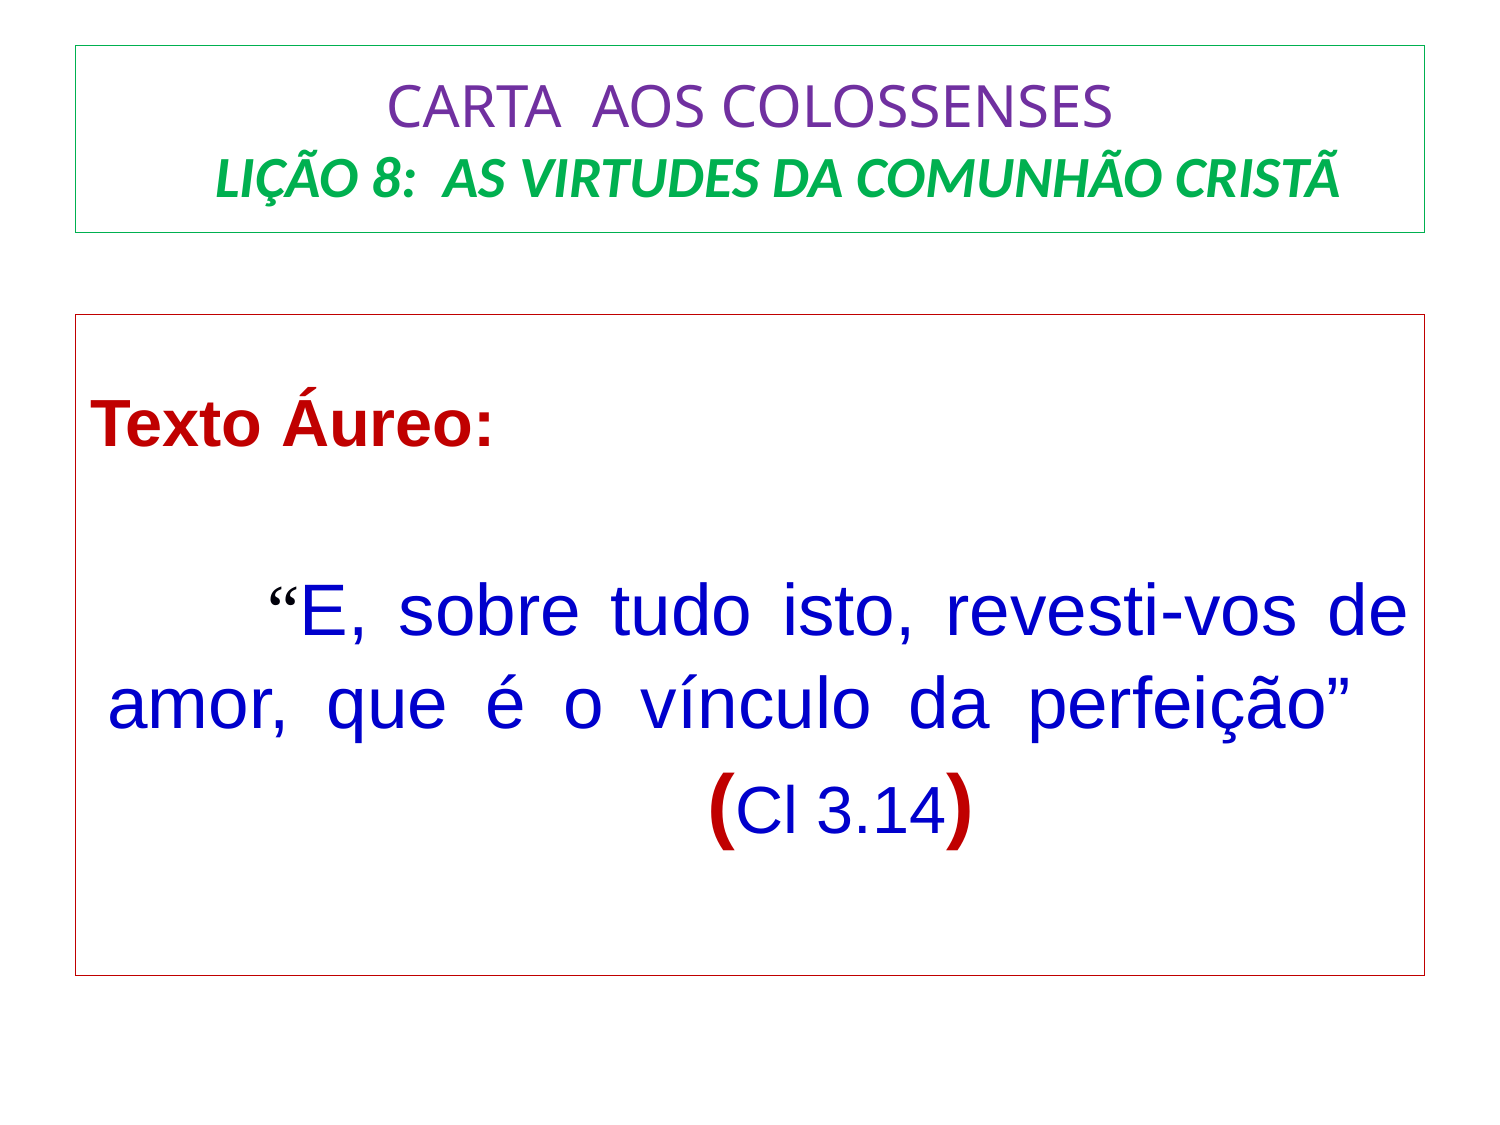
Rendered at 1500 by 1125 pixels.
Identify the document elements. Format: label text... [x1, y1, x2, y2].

list Texto Áureo: “E, sobre tudo isto, revesti-vos de amor, que é o vínculo da perfeição” (Cl 3.14) [75, 314, 1425, 976]
title CARTA AOS COLOSSENSES LIÇÃO 8: AS VIRTUDES DA COMUNHÃO CRISTÃ [75, 45, 1425, 233]
